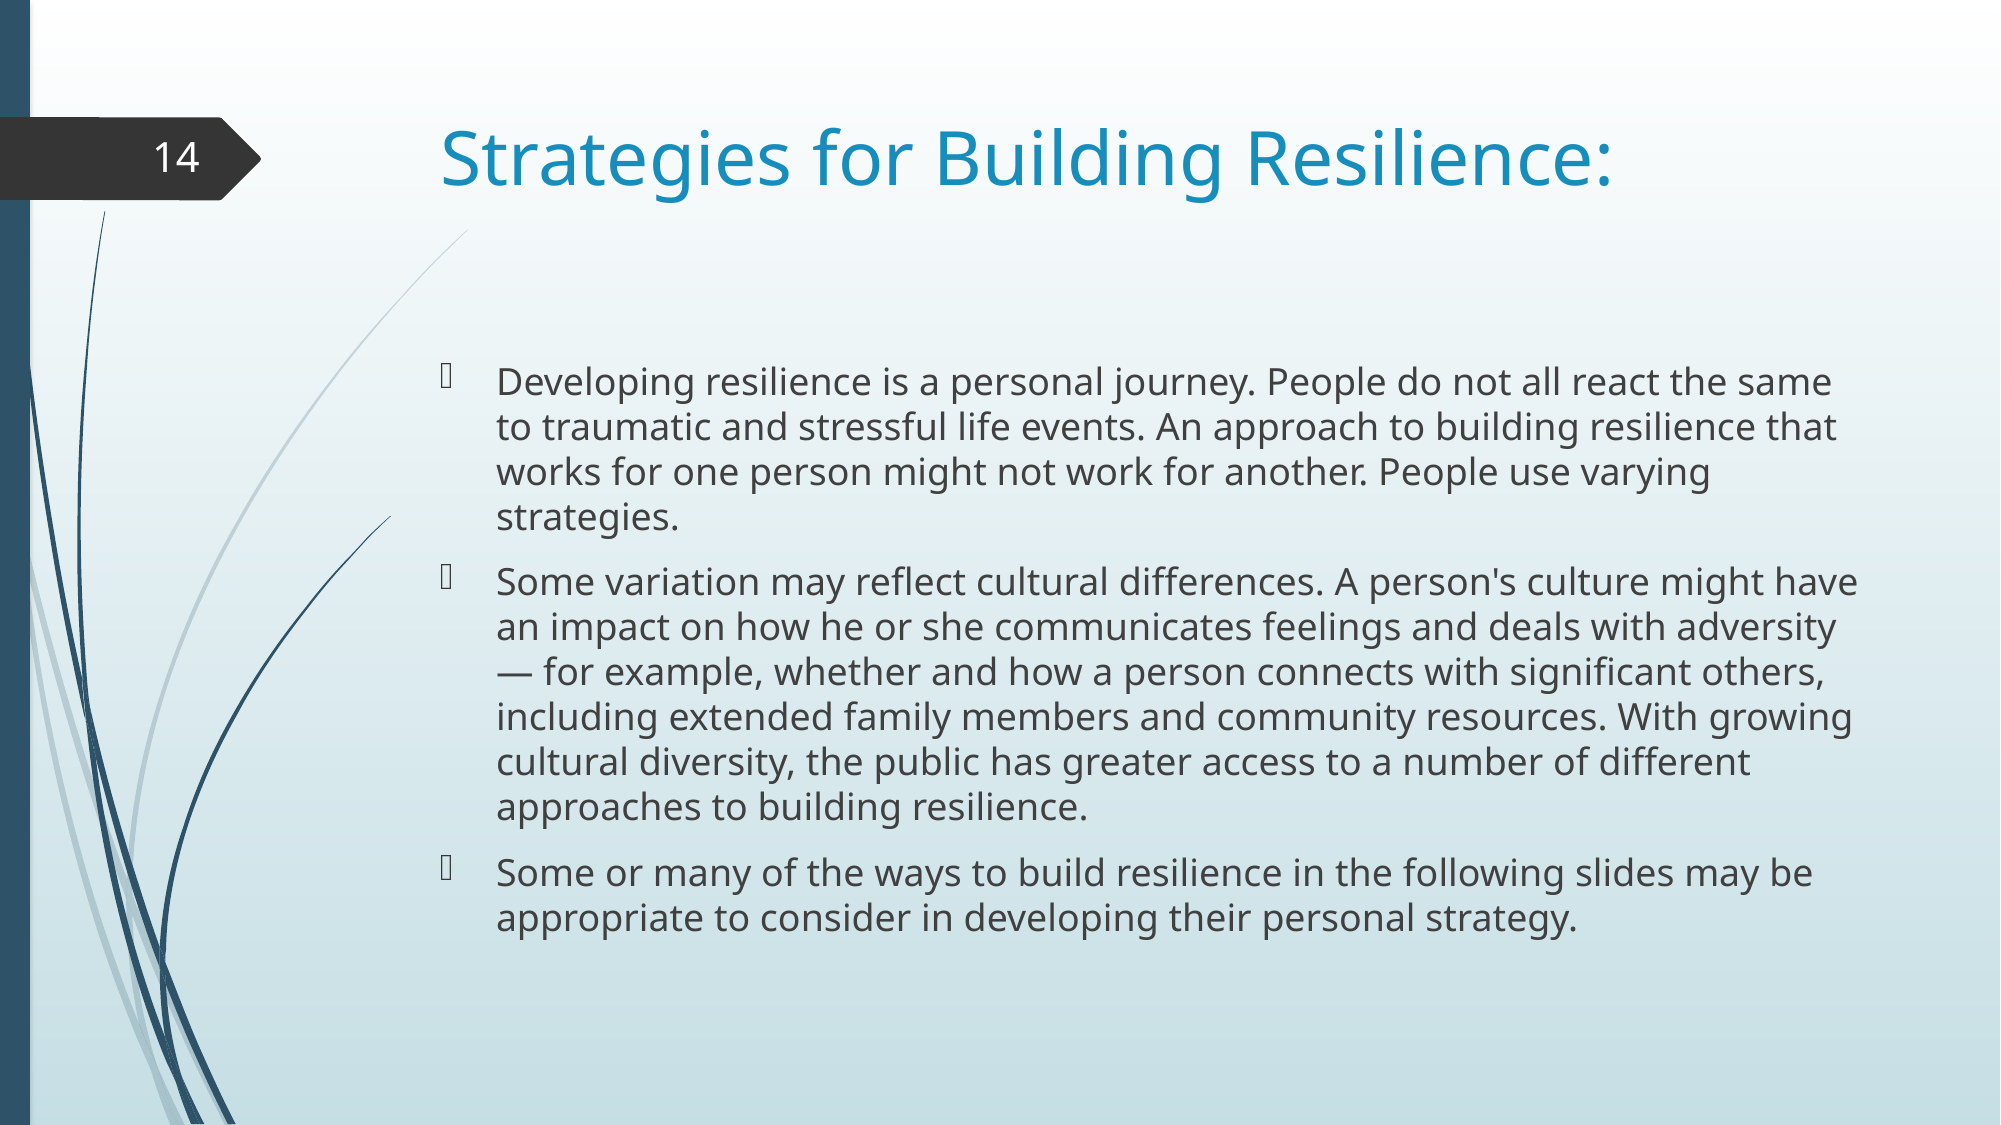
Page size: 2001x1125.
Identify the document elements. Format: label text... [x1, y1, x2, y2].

list Developing resilience is a personal journey. People do not all react the same to traumatic and stressful life events. An approach to building resilience that works for one person might not work for another. People use varying strategies. Some variation may reflect cultural differences. A person's culture might have an impact on how he or she communicates feelings and deals with adversity — for example, whether and how a person connects with significant others, including extended family members and community resources. With growing cultural diversity, the public has greater access to a number of different approaches to building resilience. Some or many of the ways to build resilience in the following slides may be appropriate to consider in developing their personal strategy. [424, 350, 1888, 970]
title Strategies for Building Resilience: [425, 102, 1888, 313]
slide_number 14 [87, 129, 216, 190]
